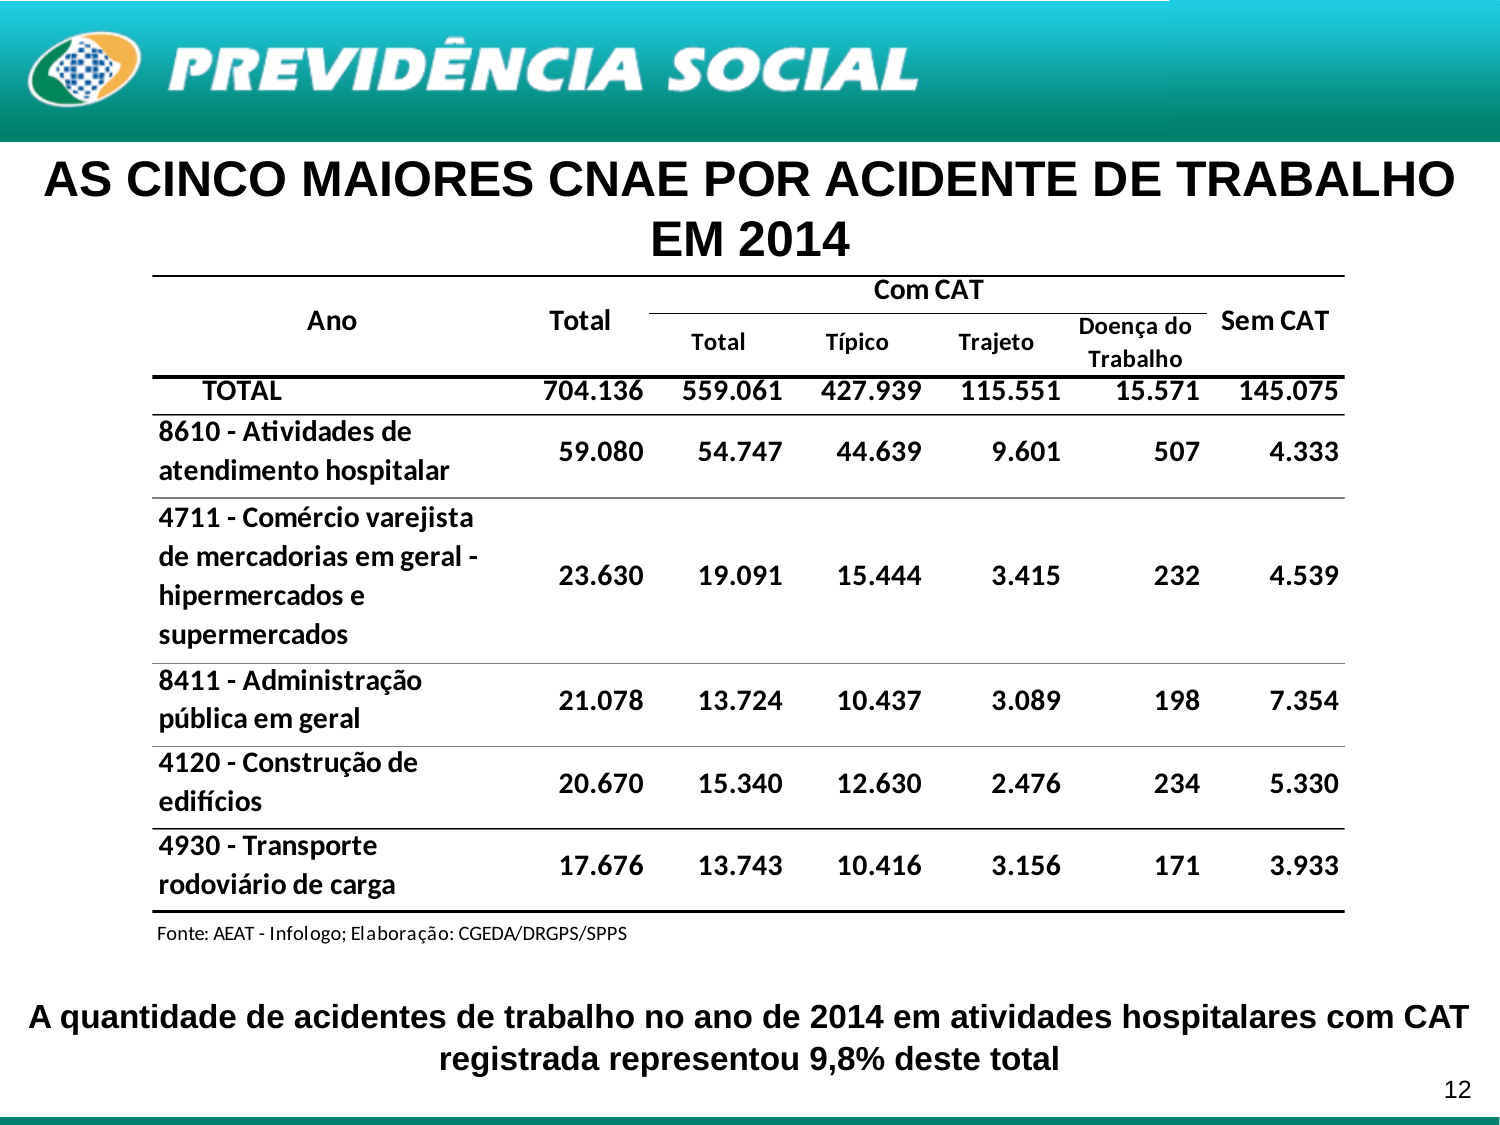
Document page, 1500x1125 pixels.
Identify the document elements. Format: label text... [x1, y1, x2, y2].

picture [0, 1117, 1500, 1125]
text_box AS CINCO MAIORES CNAE POR ACIDENTE DE TRABALHO EM 2014 [0, 137, 1500, 276]
picture [152, 275, 1348, 953]
text_box A quantidade de acidentes de trabalho no ano de 2014 em atividades hospitalares com CAT registrada representou 9,8% deste total [0, 975, 1500, 1094]
picture [0, 0, 1500, 137]
